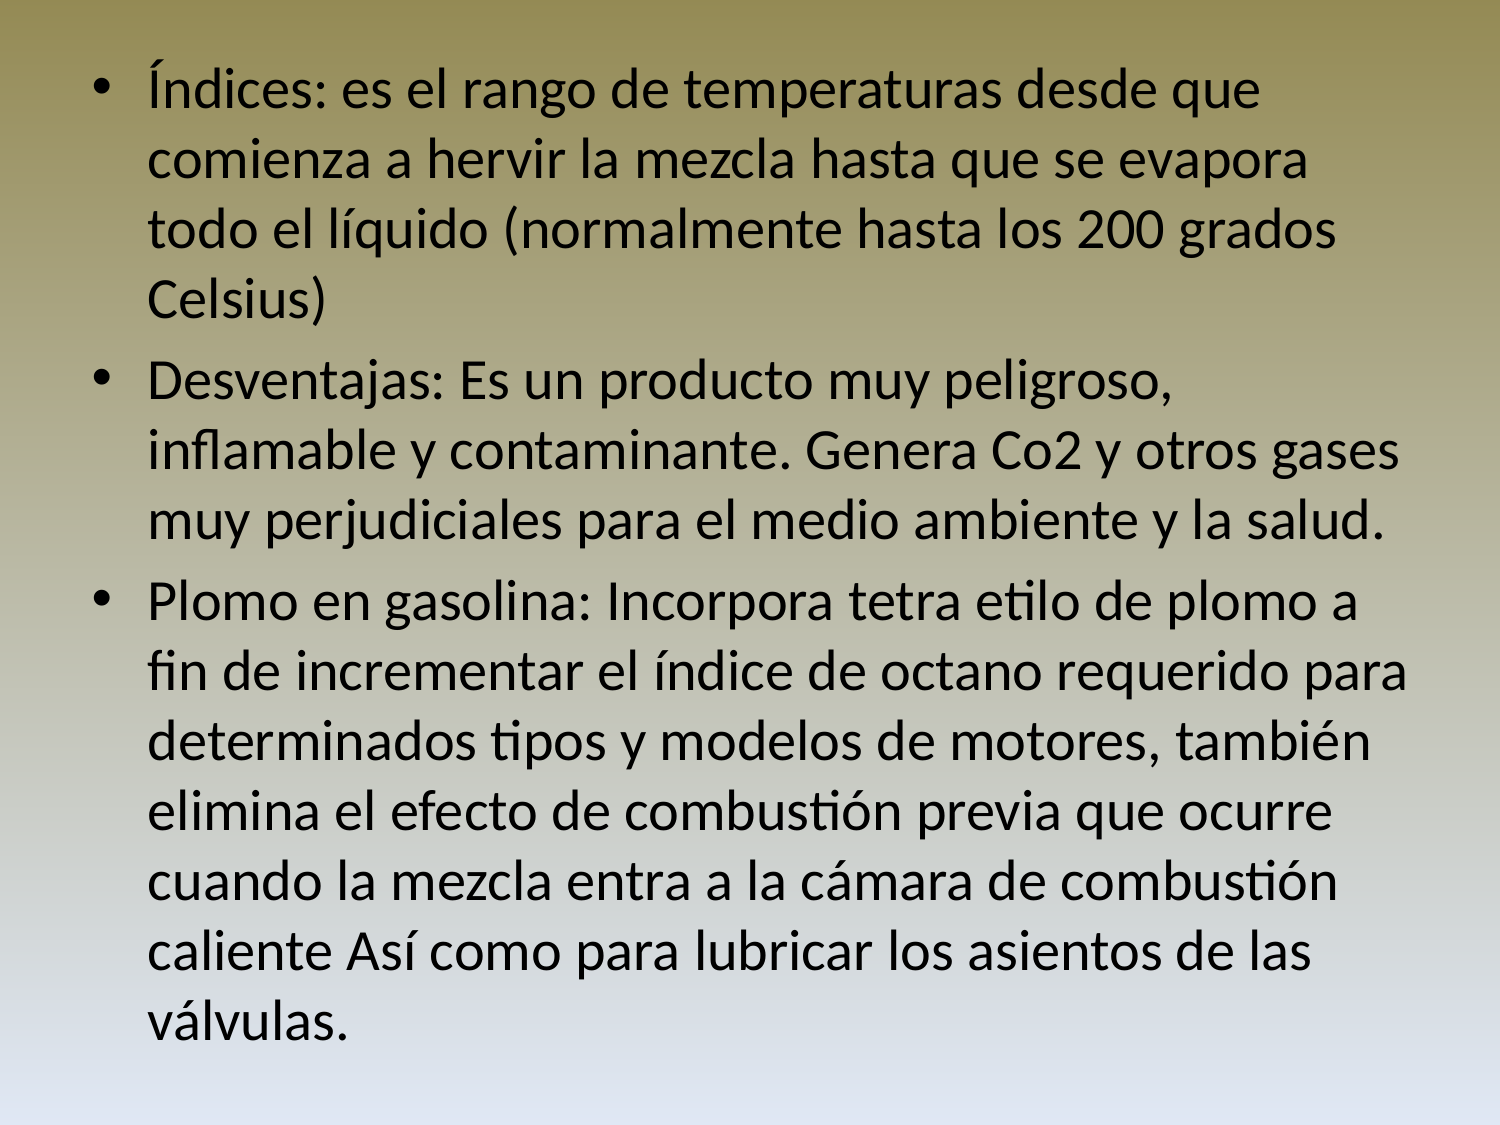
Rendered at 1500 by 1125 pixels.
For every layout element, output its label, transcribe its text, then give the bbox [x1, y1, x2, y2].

list Índices: es el rango de temperaturas desde que comienza a hervir la mezcla hasta que se evapora todo el líquido (normalmente hasta los 200 grados Celsius) Desventajas: Es un producto muy peligroso, inflamable y contaminante. Genera Co2 y otros gases muy perjudiciales para el medio ambiente y la salud. Plomo en gasolina: Incorpora tetra etilo de plomo a fin de incrementar el índice de octano requerido para determinados tipos y modelos de motores, también elimina el efecto de combustión previa que ocurre cuando la mezcla entra a la cámara de combustión caliente Así como para lubricar los asientos de las válvulas. [76, 42, 1427, 1083]
